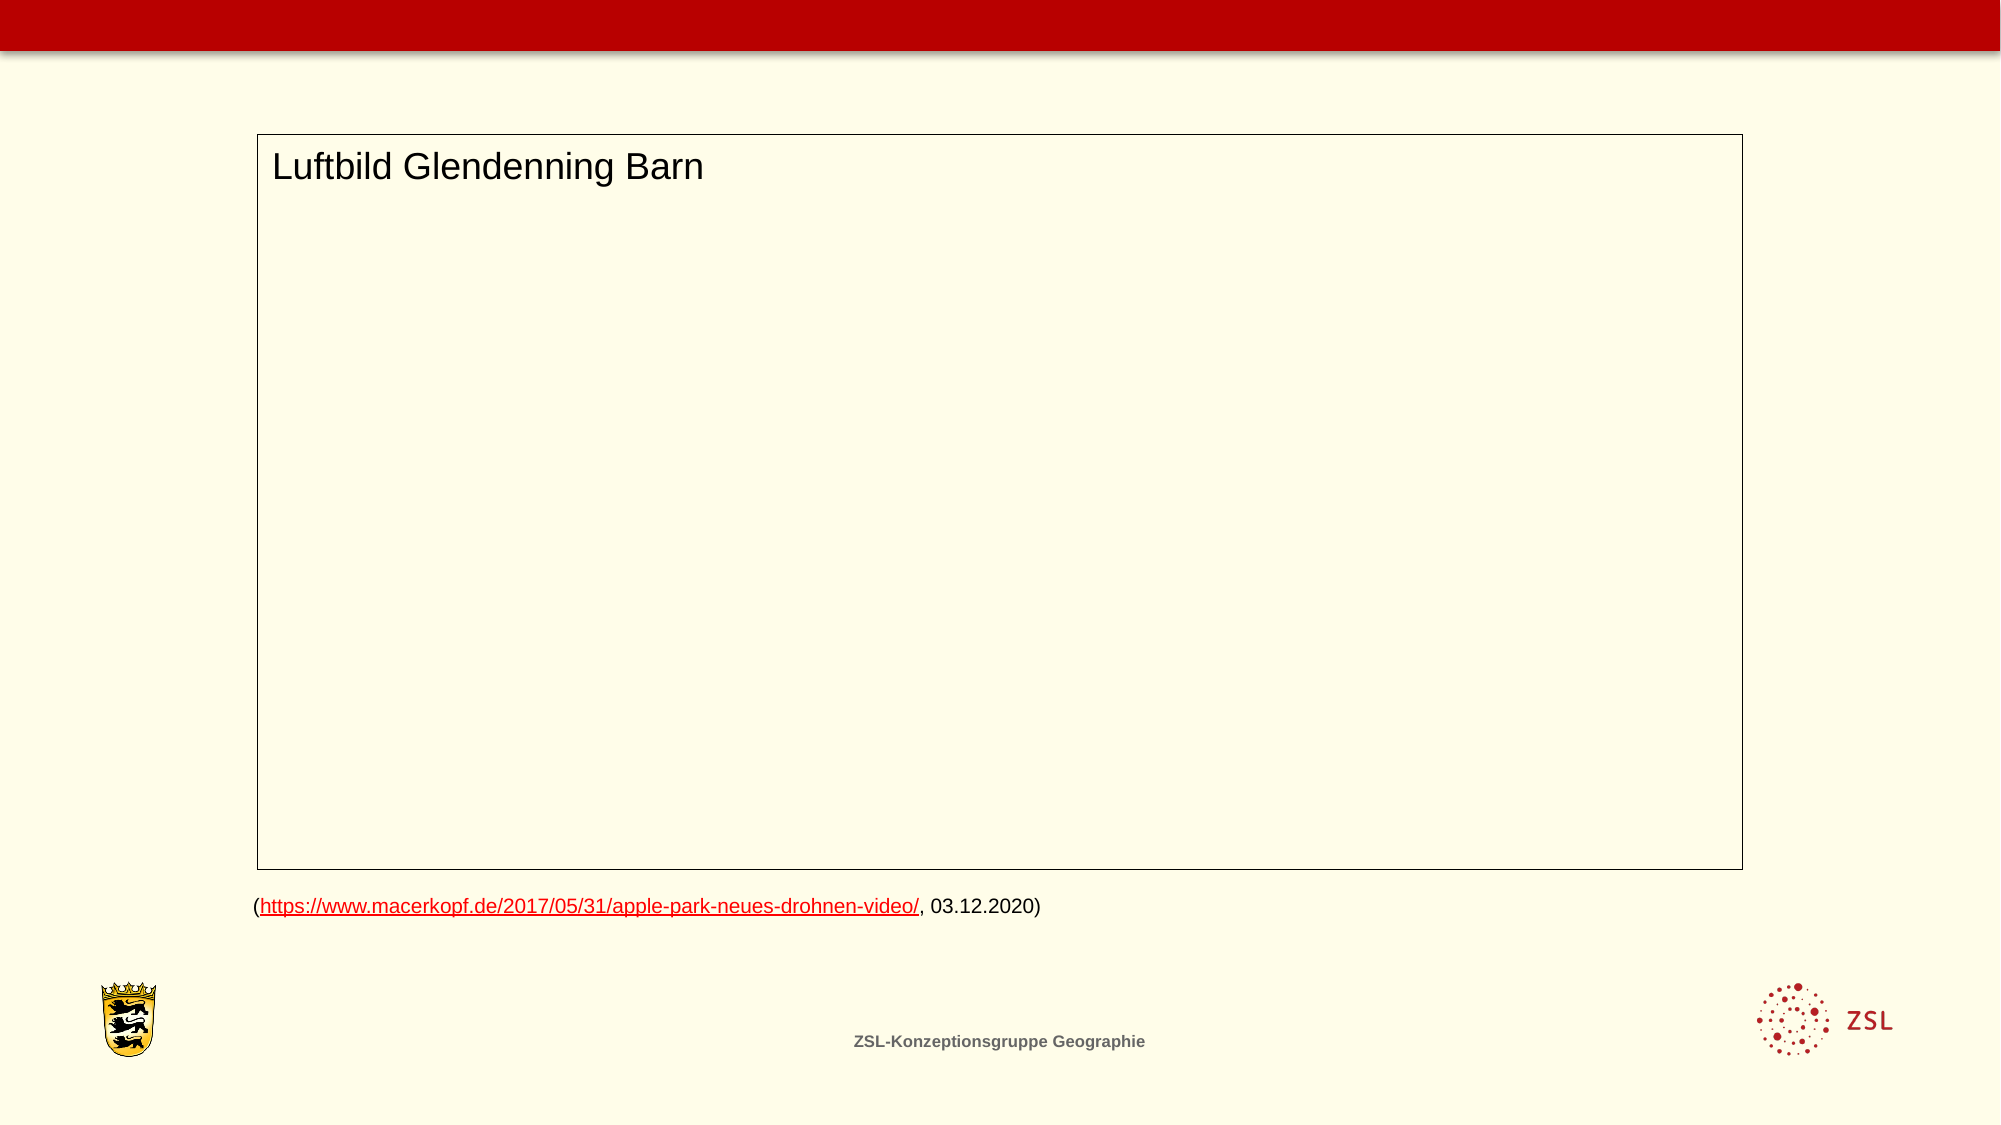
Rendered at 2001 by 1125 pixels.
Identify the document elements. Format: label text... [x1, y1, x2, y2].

picture [99, 979, 158, 1059]
text_box (https://www.macerkopf.de/2017/05/31/apple-park-neues-drohnen-video/, 03.12.2020) [238, 884, 1444, 925]
footer ZSL-Konzeptionsgruppe Geographie [704, 1023, 1296, 1083]
text_box Luftbild Glendenning Barn [257, 134, 1743, 870]
